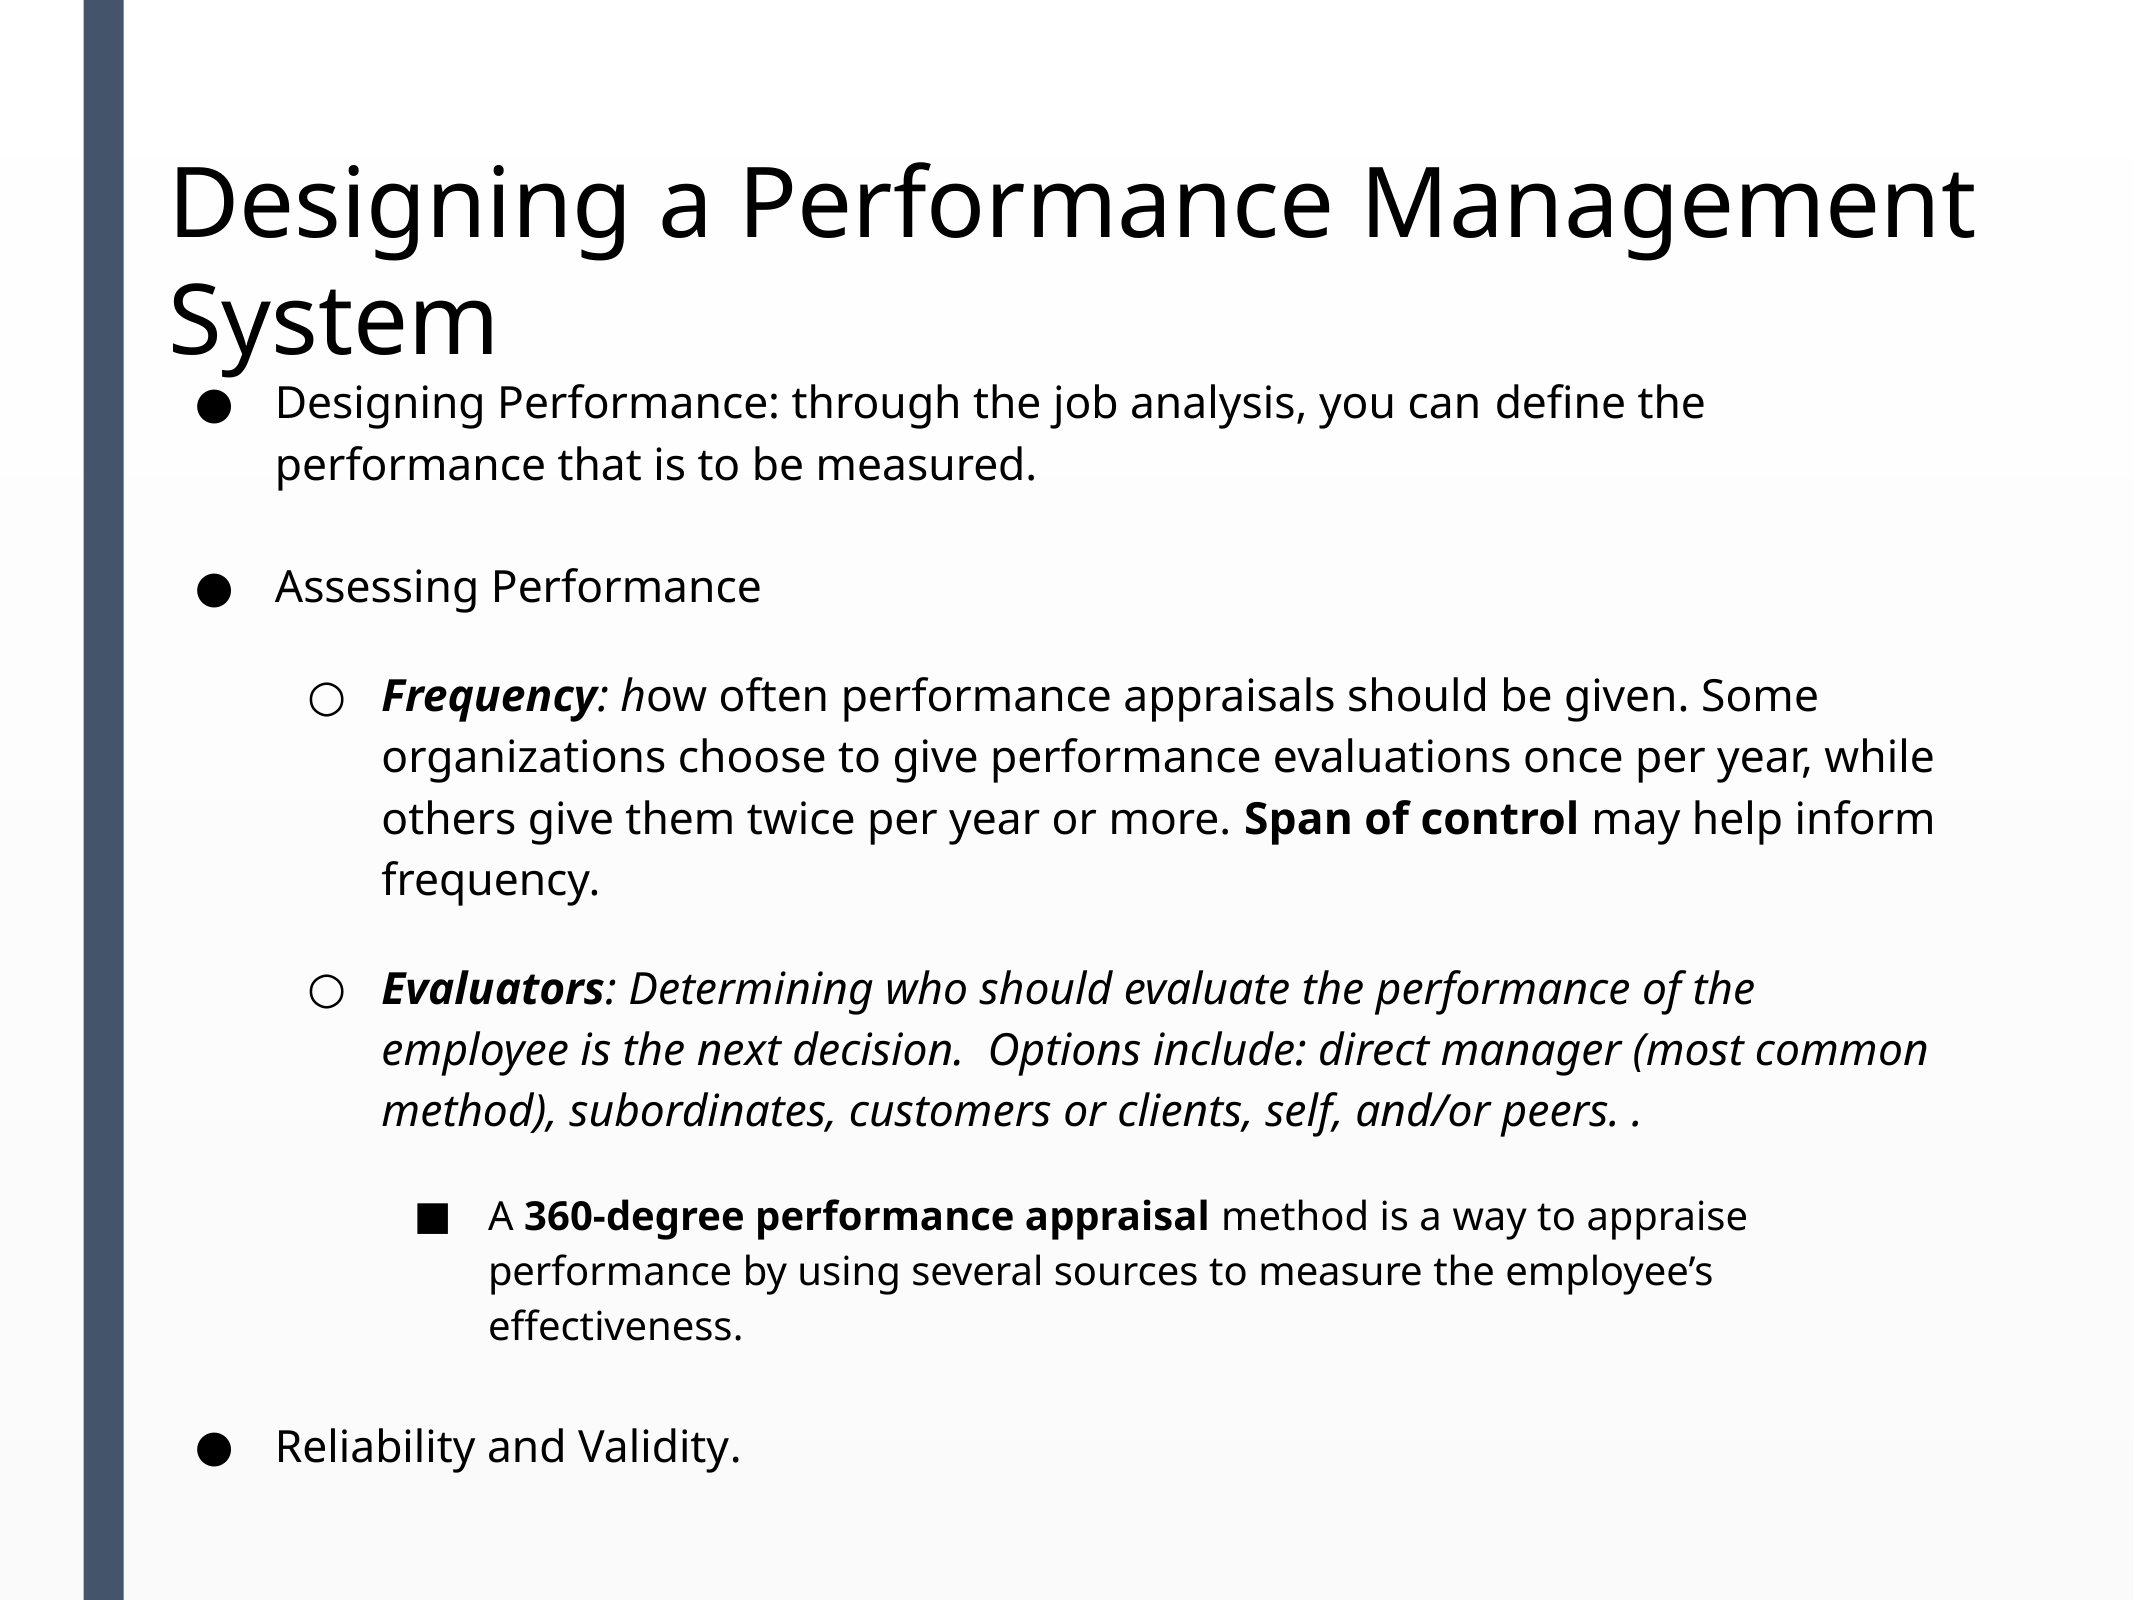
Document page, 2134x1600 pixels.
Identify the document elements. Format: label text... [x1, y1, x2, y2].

list Designing Performance: through the job analysis, you can define the performance that is to be measured. Assessing Performance Frequency: how often performance appraisals should be given. Some organizations choose to give performance evaluations once per year, while others give them twice per year or more. Span of control may help inform frequency. Evaluators: Determining who should evaluate the performance of the employee is the next decision. Options include: direct manager (most common method), subordinates, customers or clients, self, and/or peers. . A 360-degree performance appraisal method is a way to appraise performance by using several sources to measure the employee’s effectiveness. Reliability and Validity. [153, 351, 1957, 1495]
title Designing a Performance Management System [153, 124, 2134, 303]
